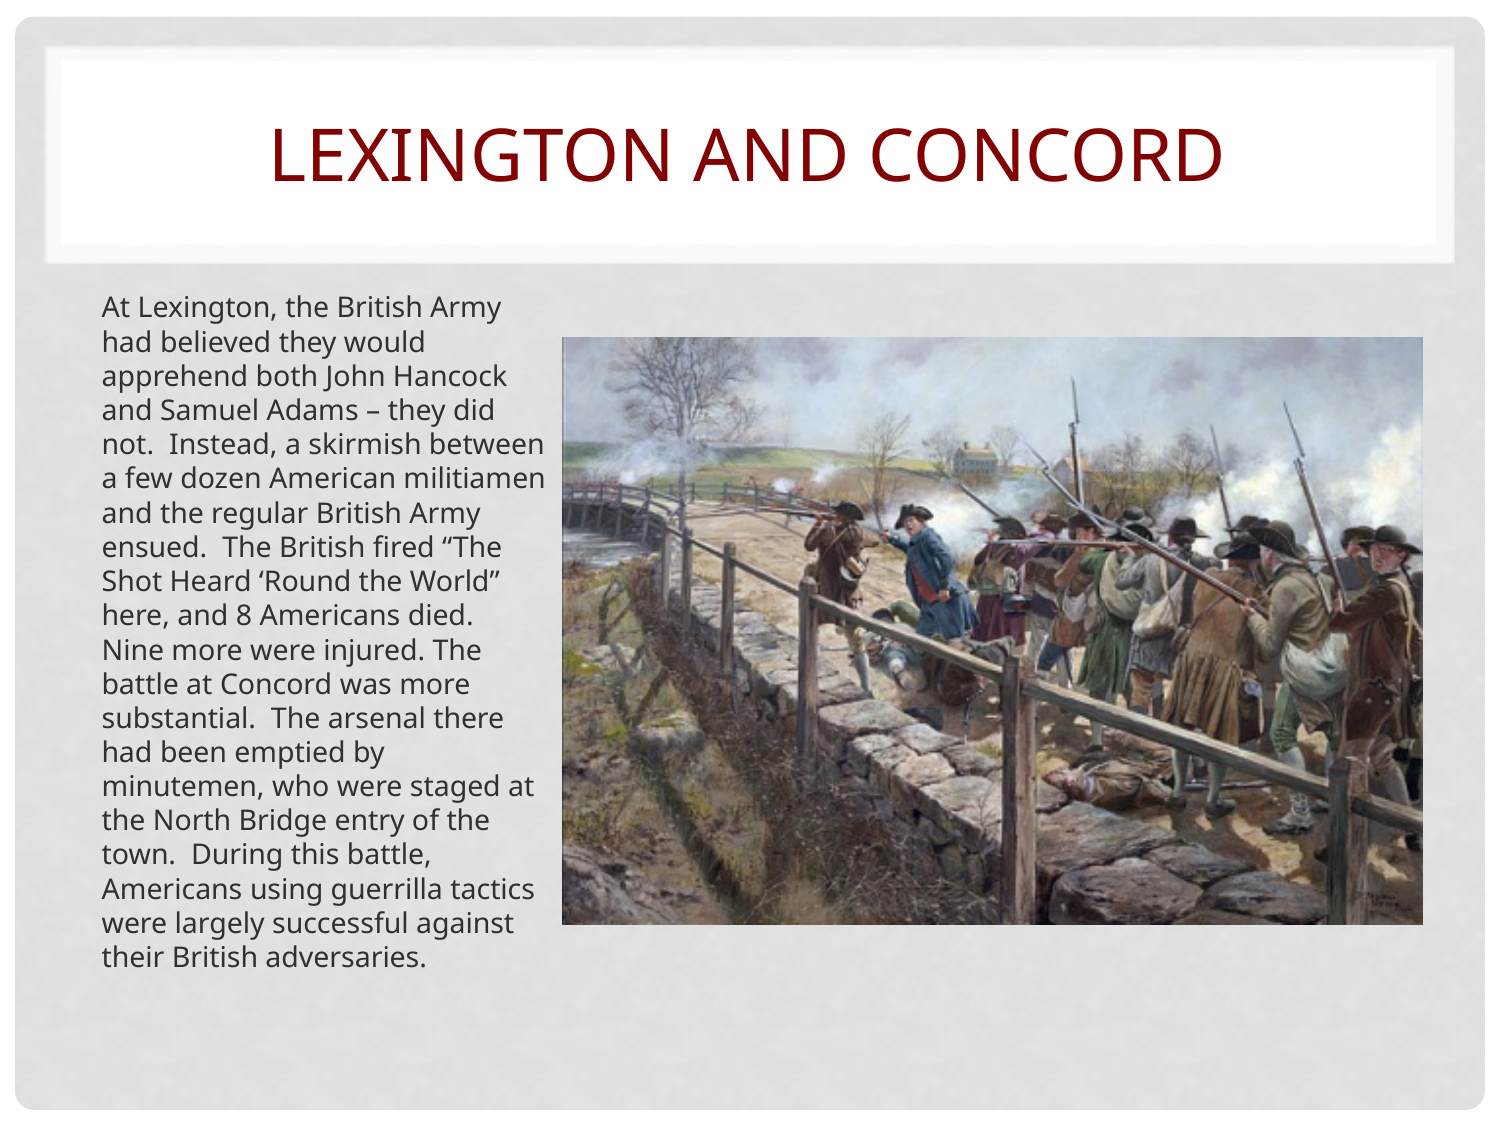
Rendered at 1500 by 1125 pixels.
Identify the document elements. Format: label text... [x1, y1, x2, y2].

list At Lexington, the British Army had believed they would apprehend both John Hancock and Samuel Adams – they did not. Instead, a skirmish between a few dozen American militiamen and the regular British Army ensued. The British fired “The Shot Heard ‘Round the World” here, and 8 Americans died. Nine more were injured. The battle at Concord was more substantial. The arsenal there had been emptied by minutemen, who were staged at the North Bridge entry of the town. During this battle, Americans using guerrilla tactics were largely successful against their British adversaries. [69, 281, 563, 1005]
title Lexington and Concord [69, 66, 1425, 238]
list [562, 337, 1423, 926]
